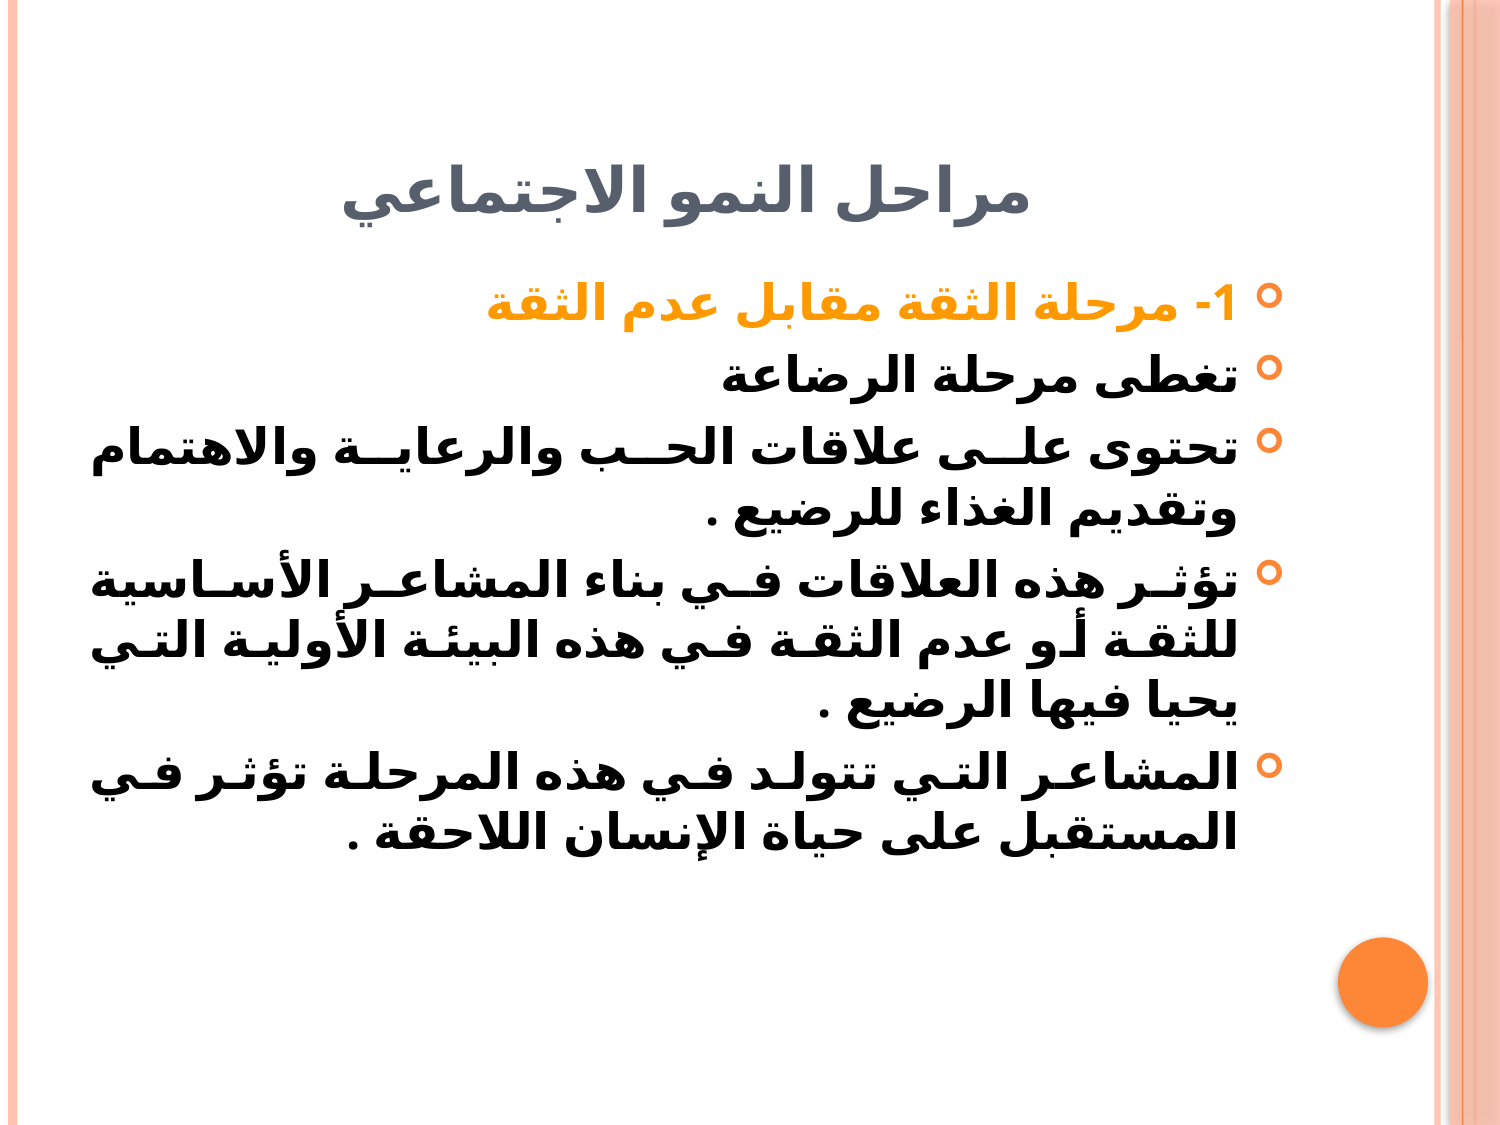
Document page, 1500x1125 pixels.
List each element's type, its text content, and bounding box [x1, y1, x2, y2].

title مراحل النمو الاجتماعي [75, 45, 1300, 233]
list 1- مرحلة الثقة مقابل عدم الثقة تغطى مرحلة الرضاعة تحتوى على علاقات الحب والرعاية والاهتمام وتقديم الغذاء للرضيع . تؤثر هذه العلاقات في بناء المشاعر الأساسية للثقة أو عدم الثقة في هذه البيئة الأولية التي يحيا فيها الرضيع . المشاعر التي تتولد في هذه المرحلة تؤثر في المستقبل على حياة الإنسان اللاحقة . [75, 262, 1300, 1062]
